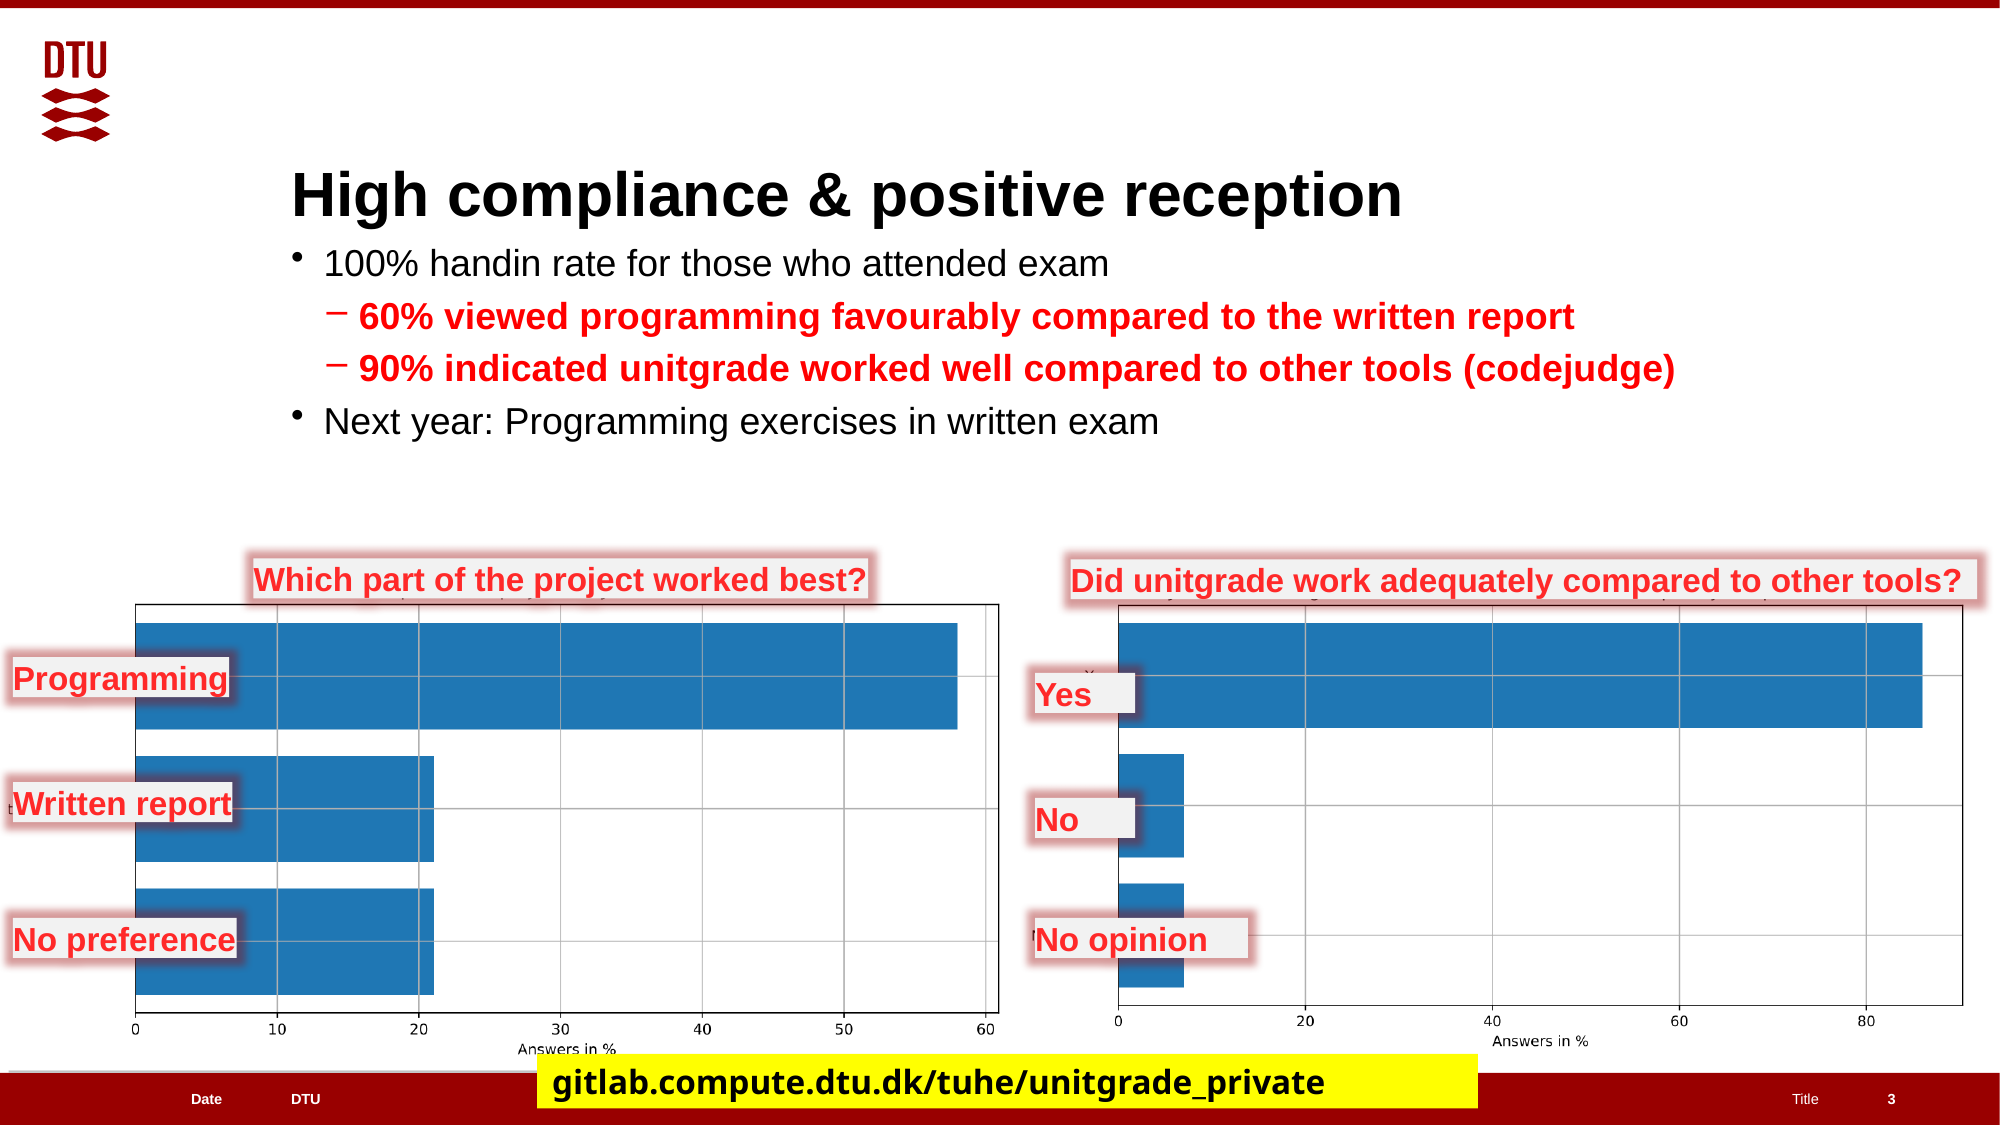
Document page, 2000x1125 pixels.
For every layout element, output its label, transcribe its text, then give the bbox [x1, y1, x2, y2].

slide_number 3 [1887, 1073, 1959, 1125]
picture [8, 567, 1996, 1074]
text_box Which part of the project worked best? [253, 558, 869, 566]
list 100% handin rate for those who attended exam 60% viewed programming favourably compared to the written report 90% indicated unitgrade worked well compared to other tools (codejudge) Next year: Programming exercises in written exam [291, 239, 1819, 530]
title High compliance & positive reception [291, 69, 1819, 230]
text_box Did unitgrade work adequately compared to other tools? [1070, 559, 1978, 570]
text_box gitlab.compute.dtu.dk/tuhe/unitgrade_private [537, 1070, 1478, 1109]
